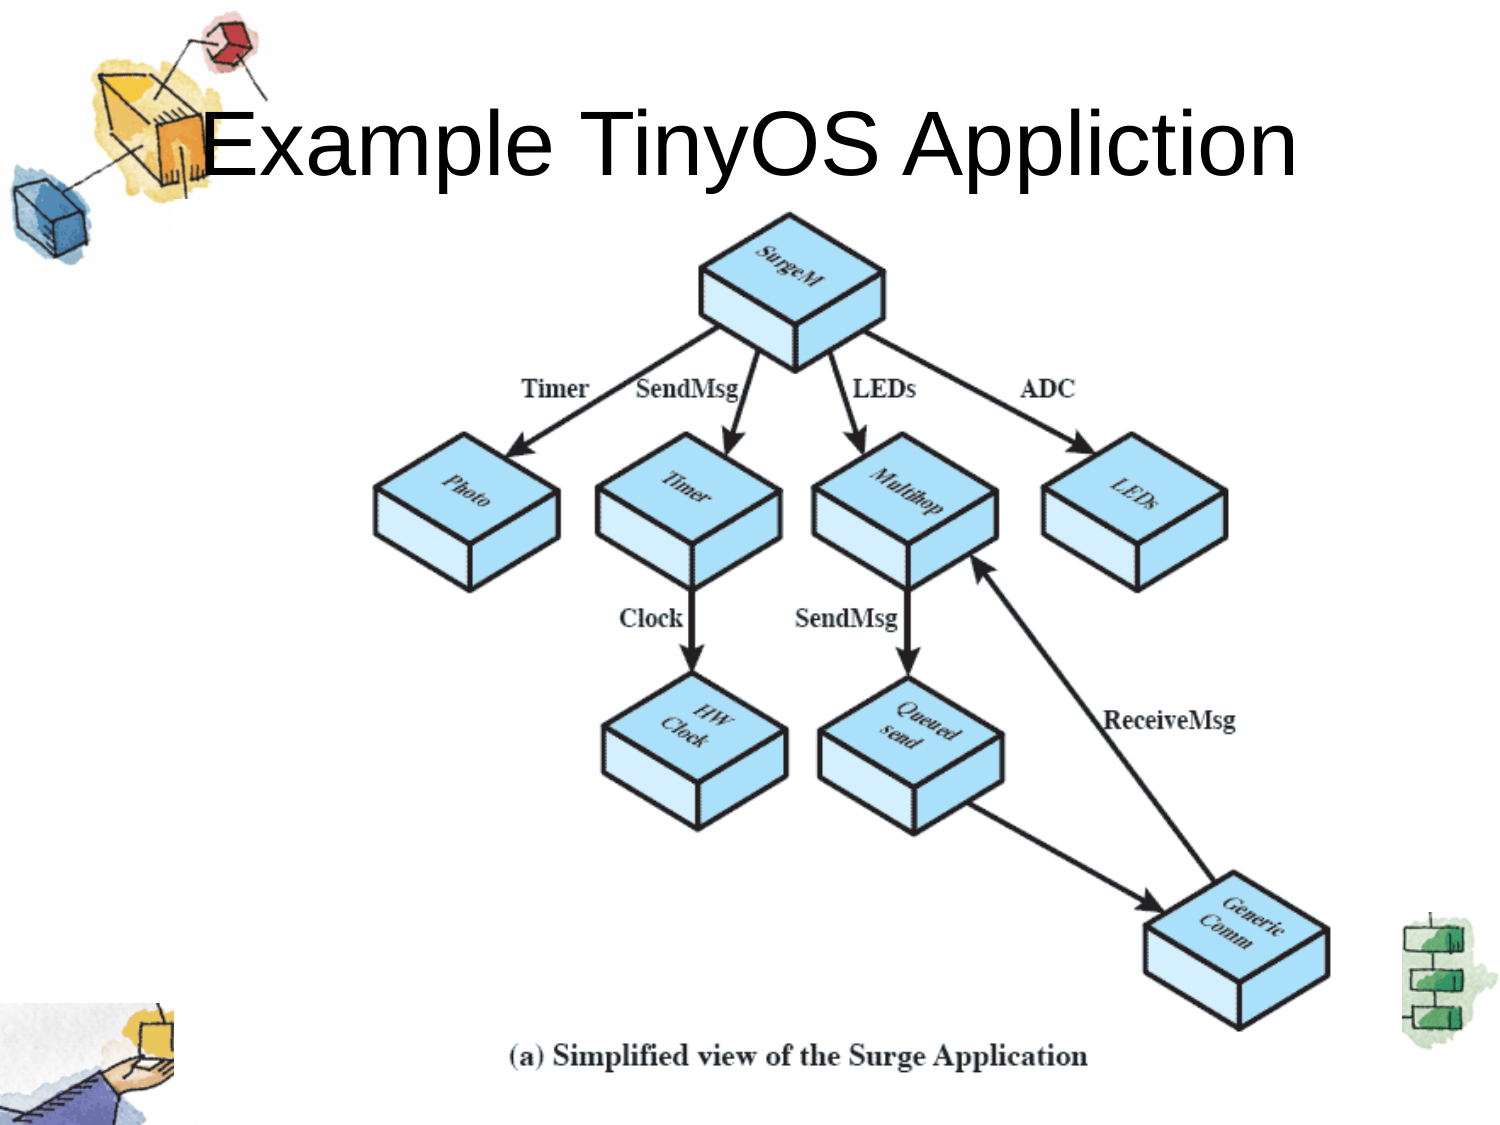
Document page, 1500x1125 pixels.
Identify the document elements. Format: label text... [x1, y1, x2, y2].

title Example TinyOS Appliction [74, 44, 1426, 233]
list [174, 199, 1403, 1088]
picture [114, 0, 274, 44]
picture [0, 85, 167, 316]
picture [0, 1003, 196, 1125]
picture [1403, 912, 1500, 1050]
